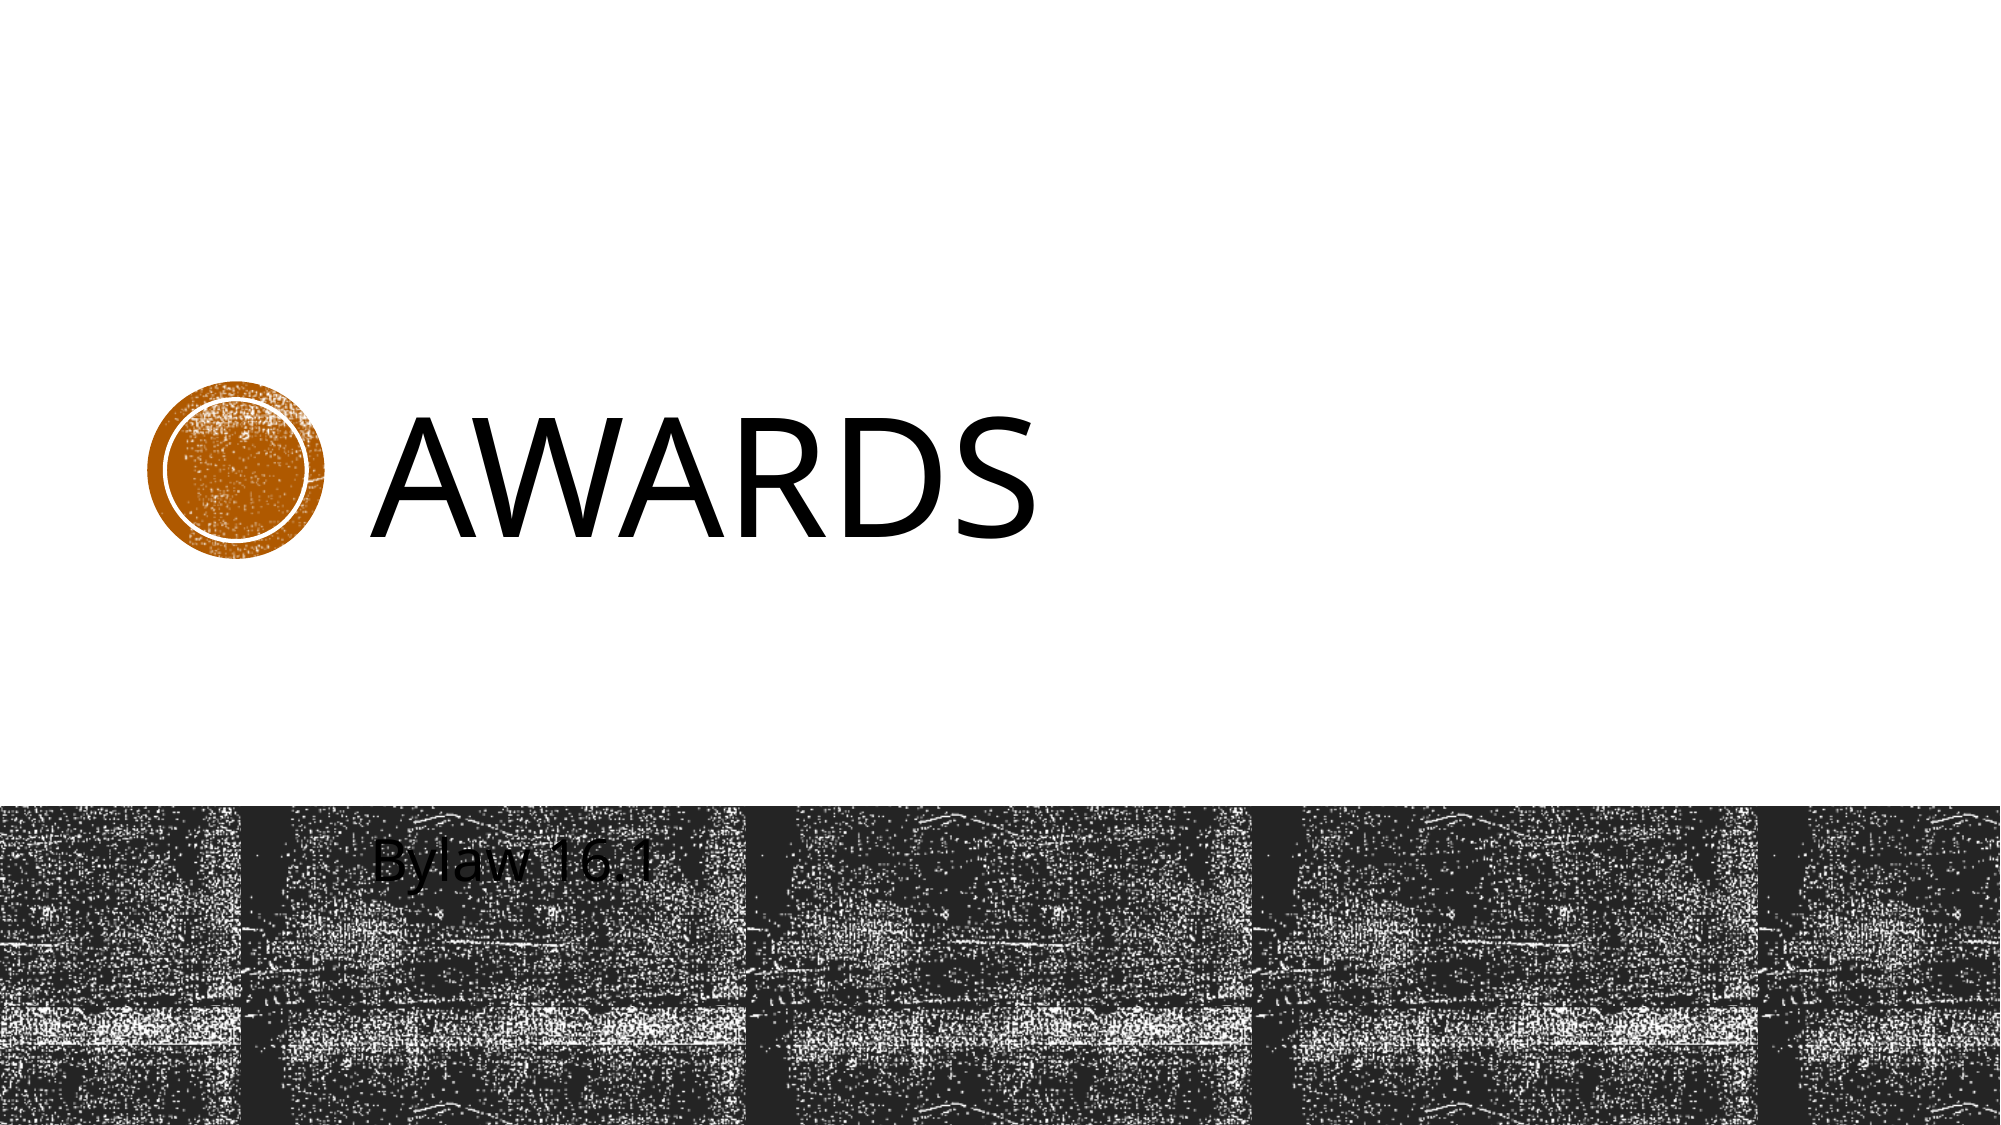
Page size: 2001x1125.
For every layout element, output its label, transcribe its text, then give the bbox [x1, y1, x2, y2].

title Awards [355, 201, 1878, 779]
list Bylaw 16.1 [355, 823, 1841, 999]
